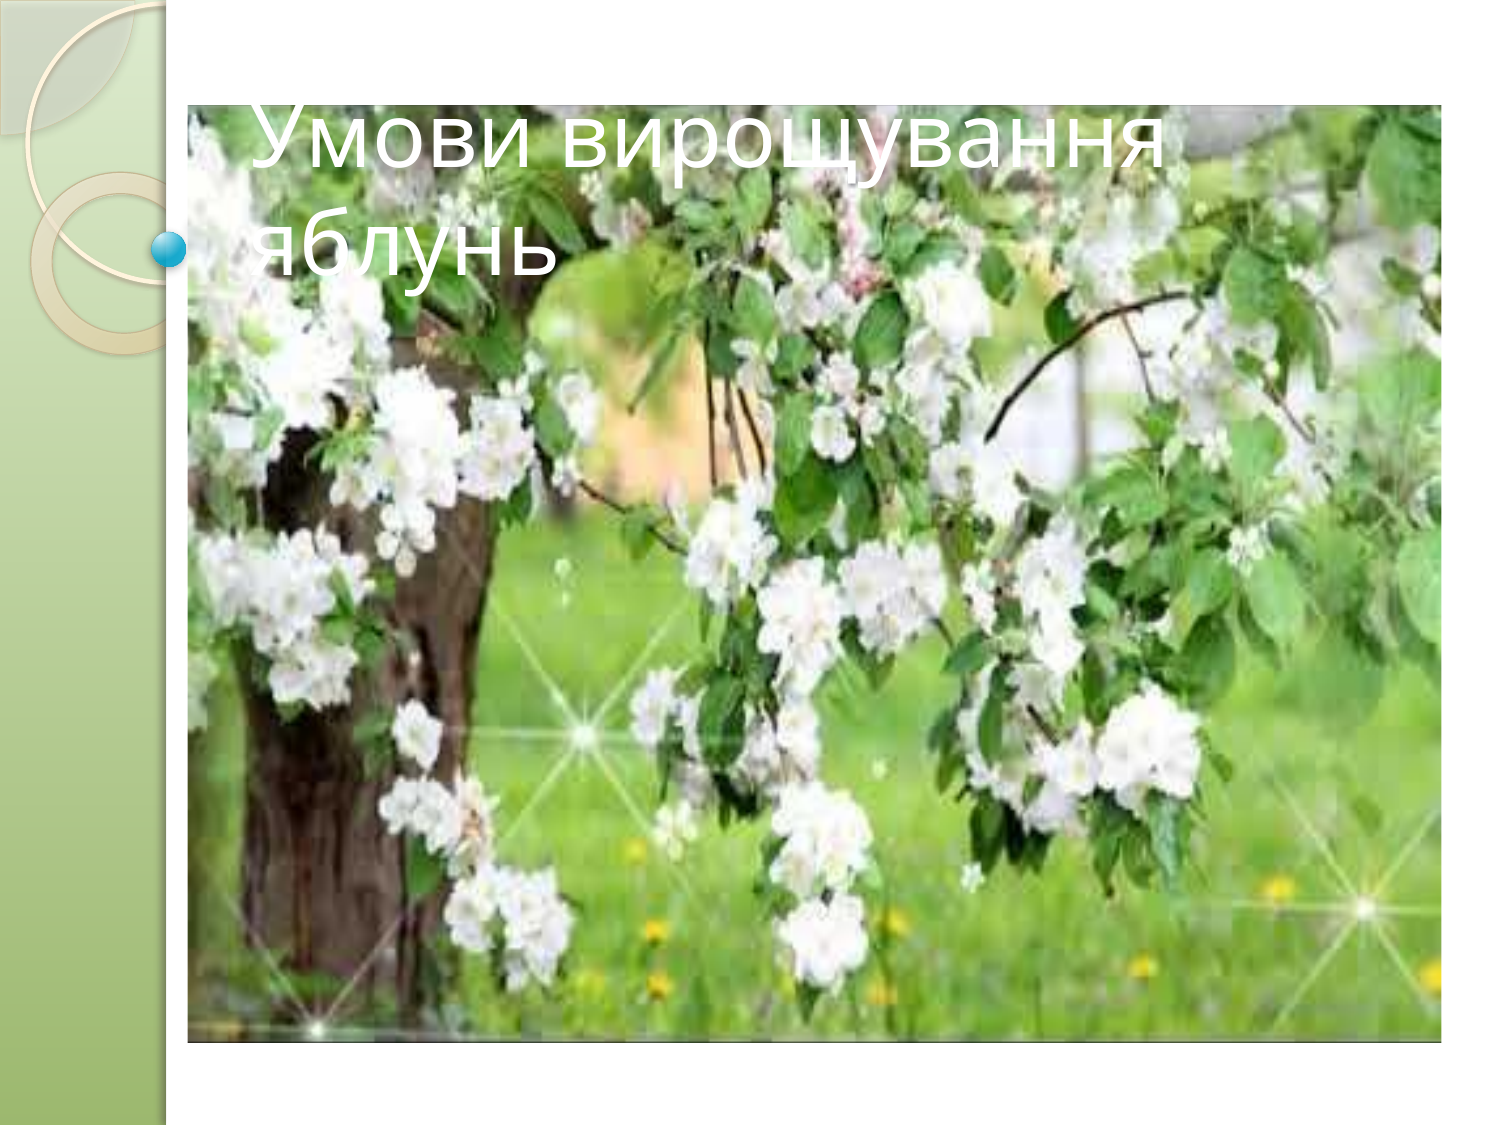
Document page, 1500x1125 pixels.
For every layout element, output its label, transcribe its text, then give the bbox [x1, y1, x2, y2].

picture [187, 105, 1442, 1044]
title Умови вирощування яблунь [234, 59, 1450, 301]
